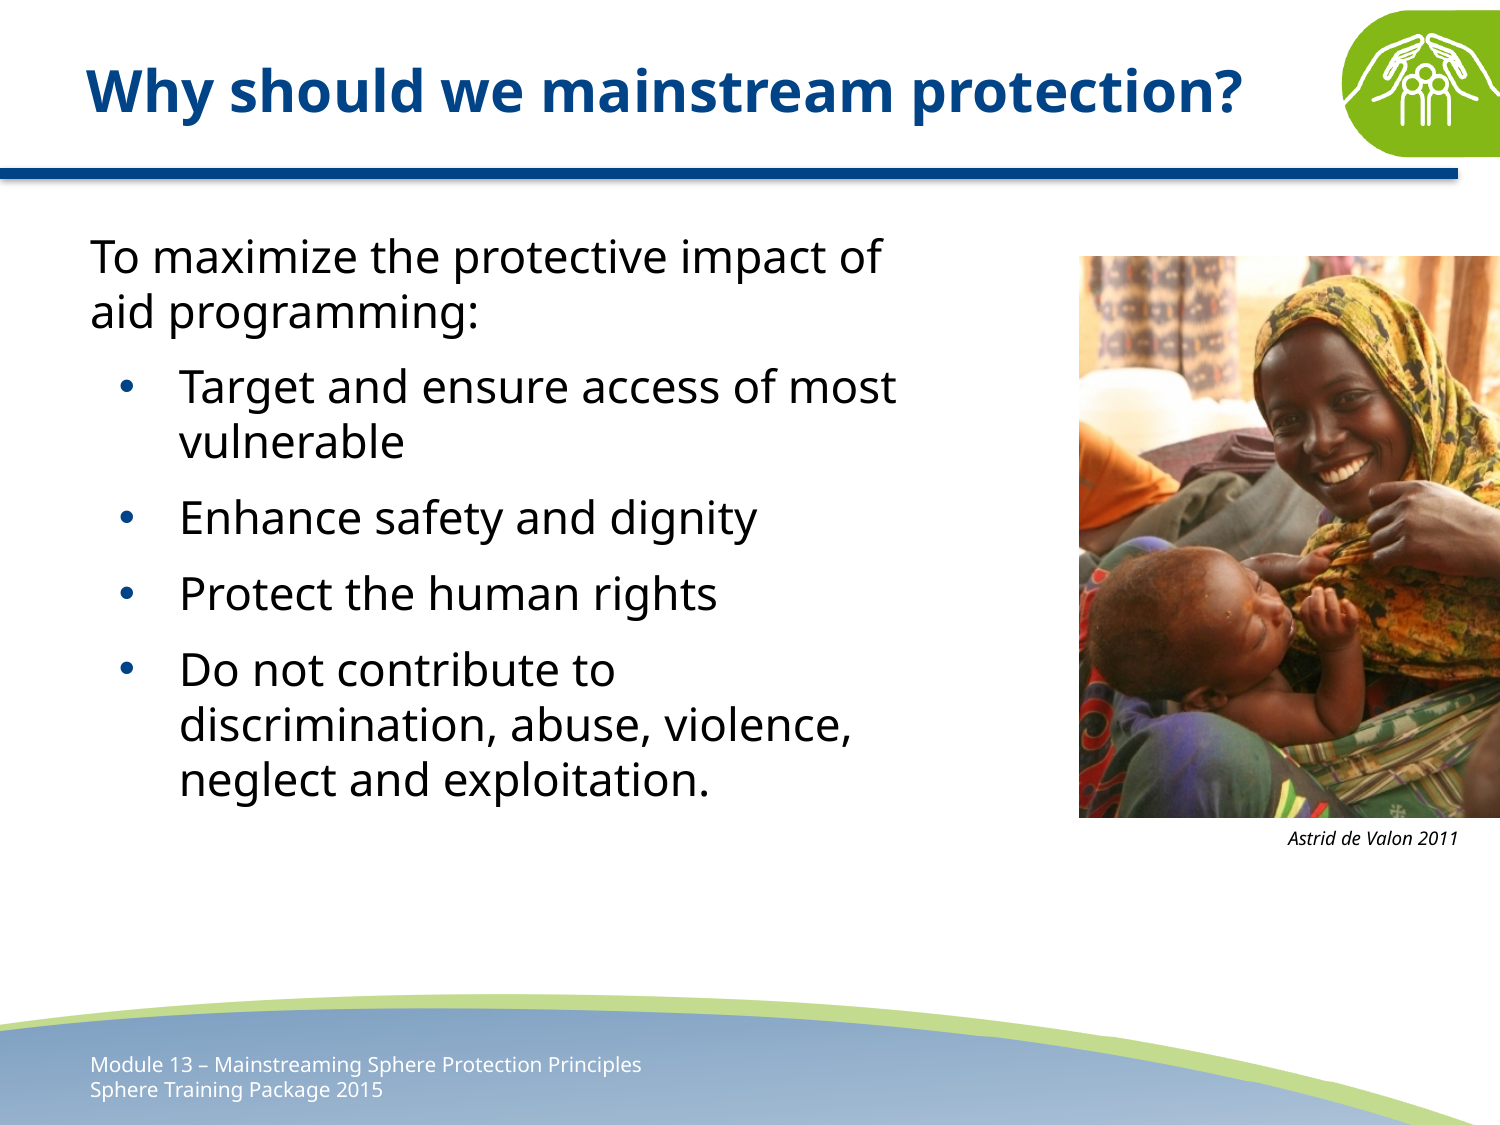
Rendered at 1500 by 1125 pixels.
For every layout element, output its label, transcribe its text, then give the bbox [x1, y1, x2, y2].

text_box Astrid de Valon 2011 [1079, 826, 1474, 857]
picture [1079, 255, 1500, 819]
picture [1335, 9, 1500, 158]
list To maximize the protective impact of aid programming: Target and ensure access of most vulnerable Enhance safety and dignity Protect the human rights Do not contribute to discrimination, abuse, violence, neglect and exploitation. [75, 219, 943, 1005]
footer Module 13 – Mainstreaming Sphere Protection Principles Sphere Training Package 2015 [75, 1046, 1072, 1107]
picture [0, 992, 1500, 1125]
title Why should we mainstream protection? [75, 0, 1335, 178]
